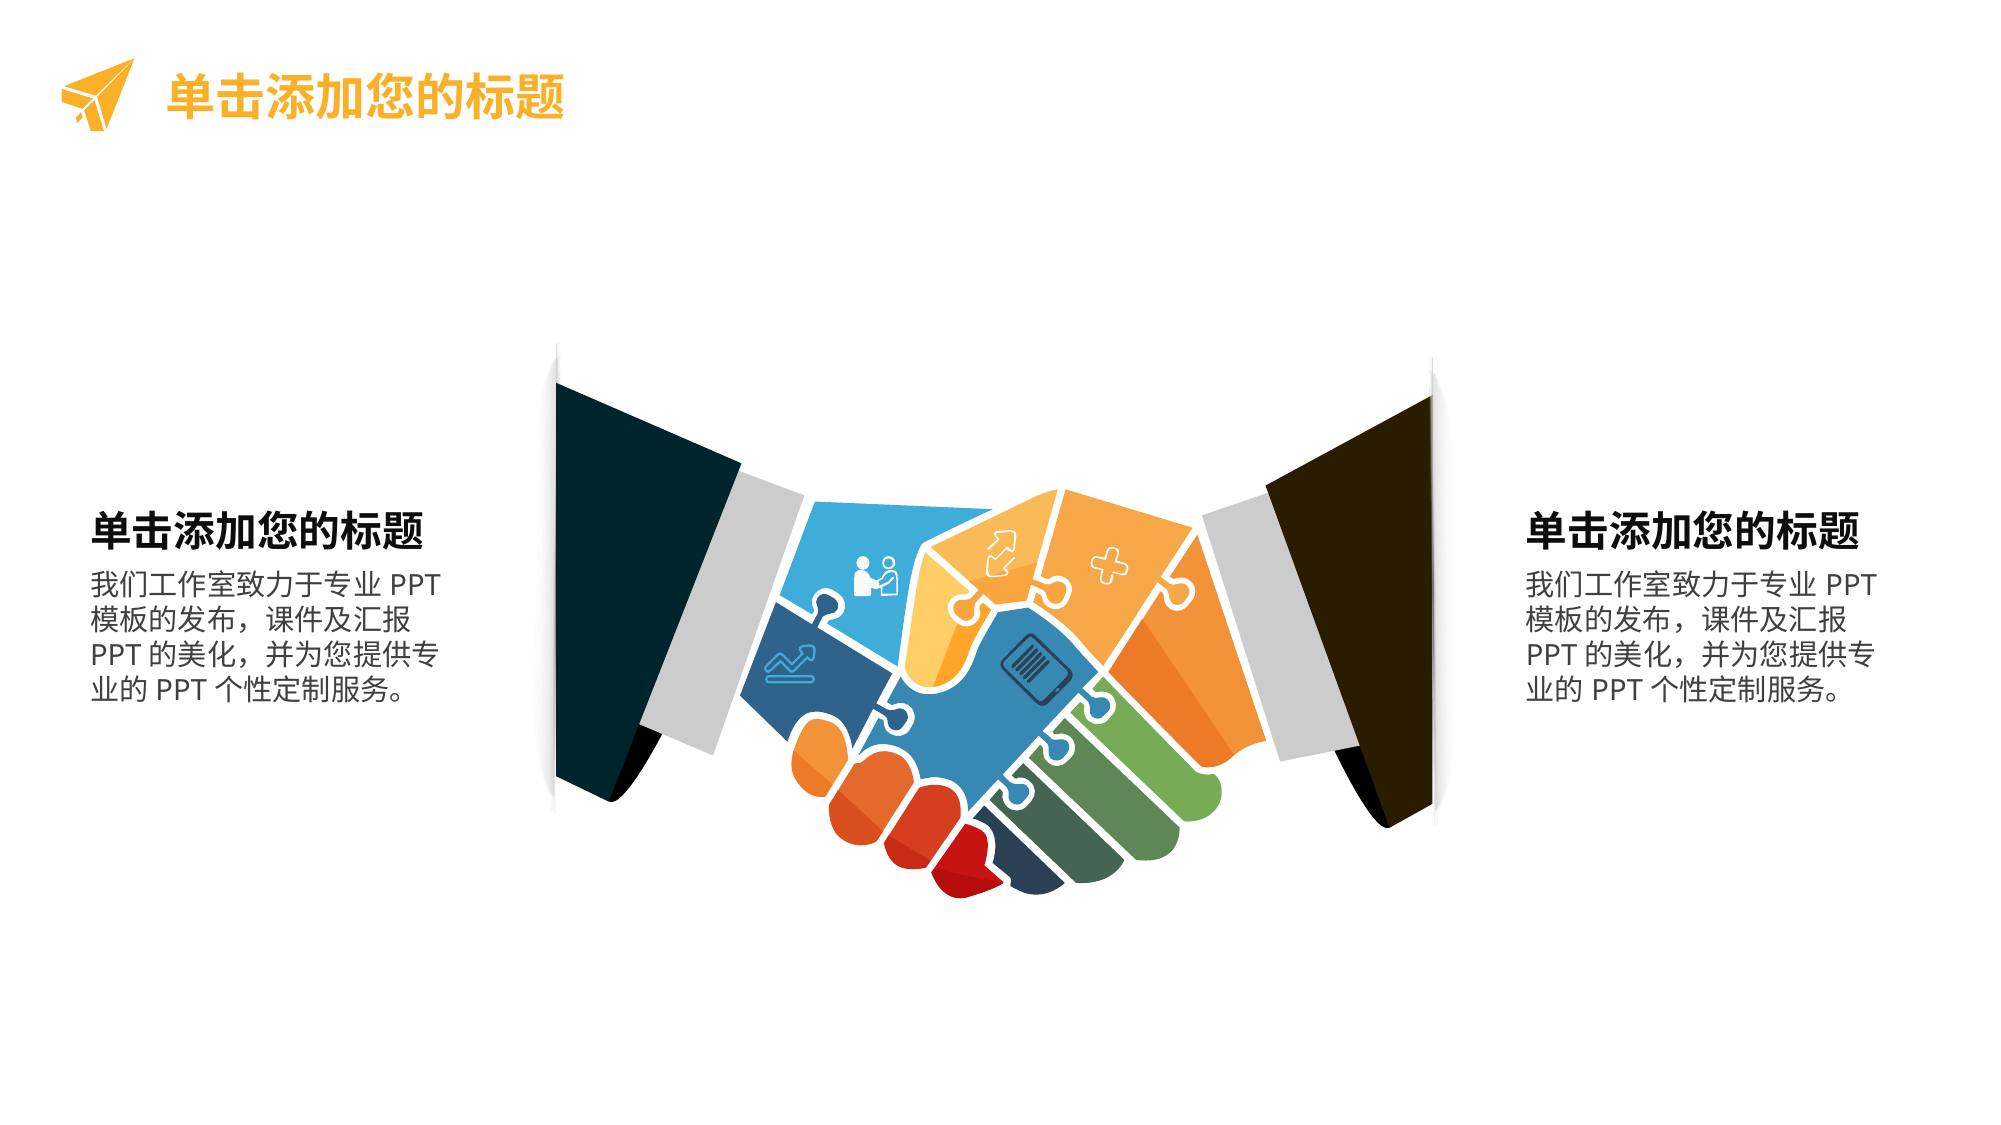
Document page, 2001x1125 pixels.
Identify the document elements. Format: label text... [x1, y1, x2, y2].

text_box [1511, 496, 1908, 716]
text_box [75, 496, 472, 716]
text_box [61, 58, 135, 132]
text_box 单击添加您的标题 [150, 58, 580, 133]
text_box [522, 342, 1467, 905]
